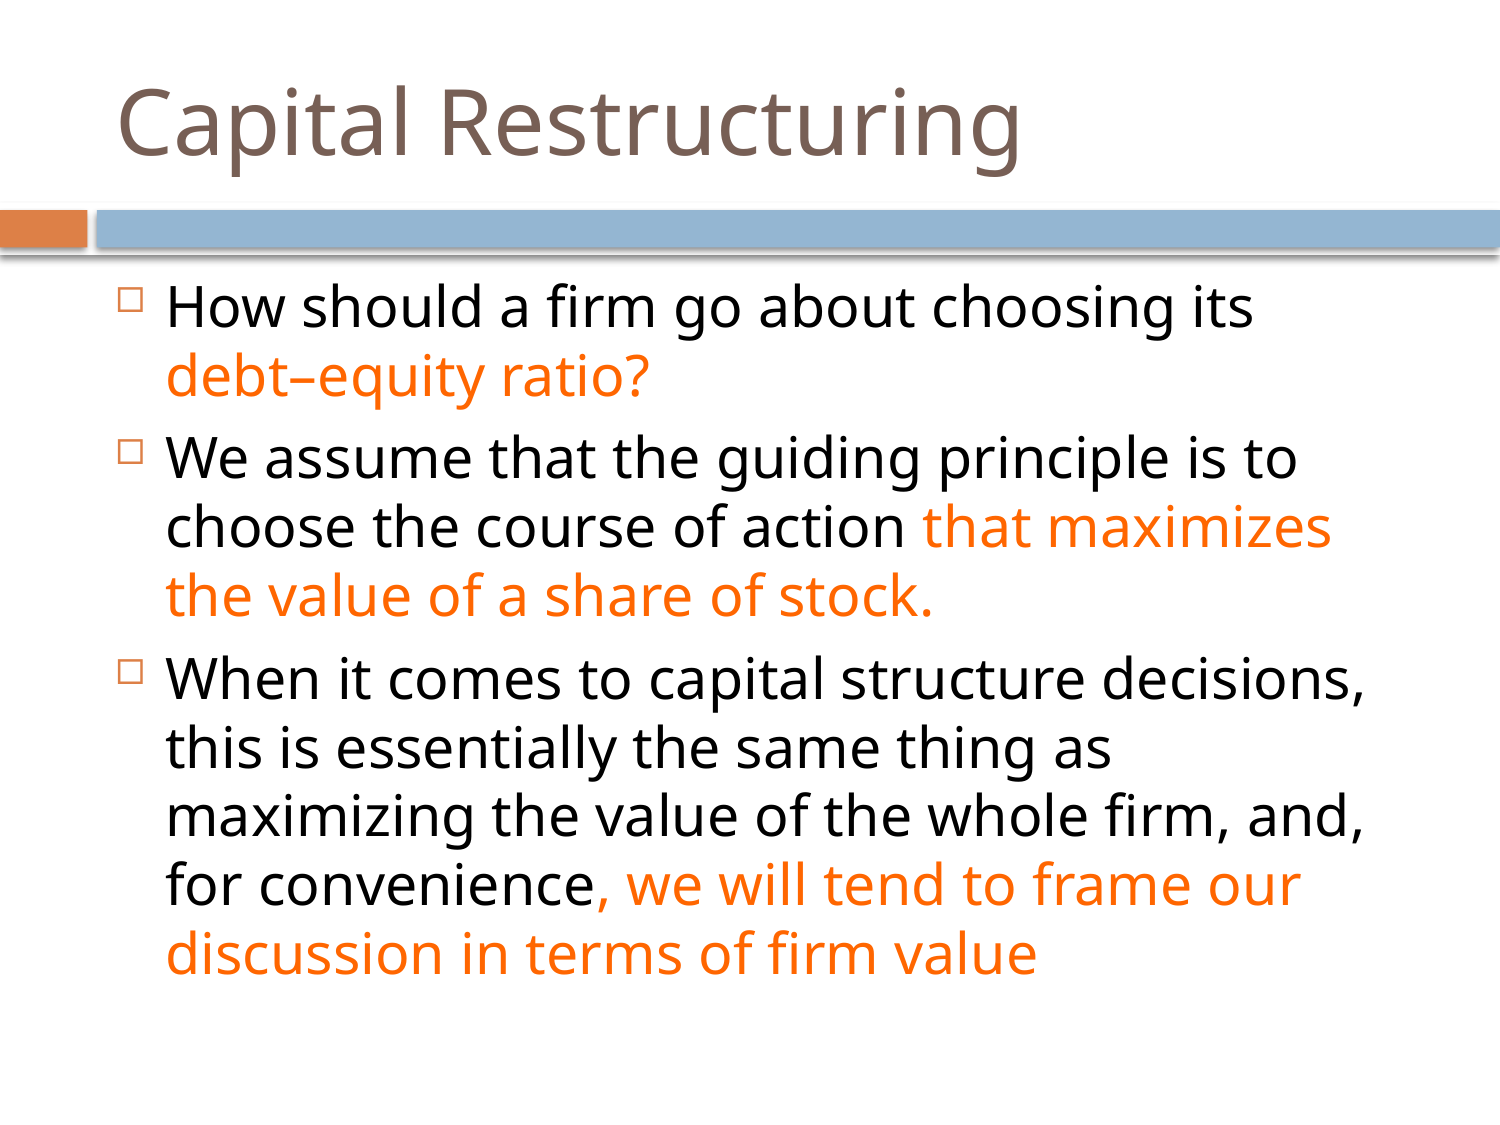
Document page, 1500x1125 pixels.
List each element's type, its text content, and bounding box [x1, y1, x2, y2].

list How should a firm go about choosing its debt–equity ratio? We assume that the guiding principle is to choose the course of action that maximizes the value of a share of stock. When it comes to capital structure decisions, this is essentially the same thing as maximizing the value of the whole firm, and, for convenience, we will tend to frame our discussion in terms of firm value [100, 262, 1438, 1000]
title Capital Restructuring [100, 37, 1438, 200]
